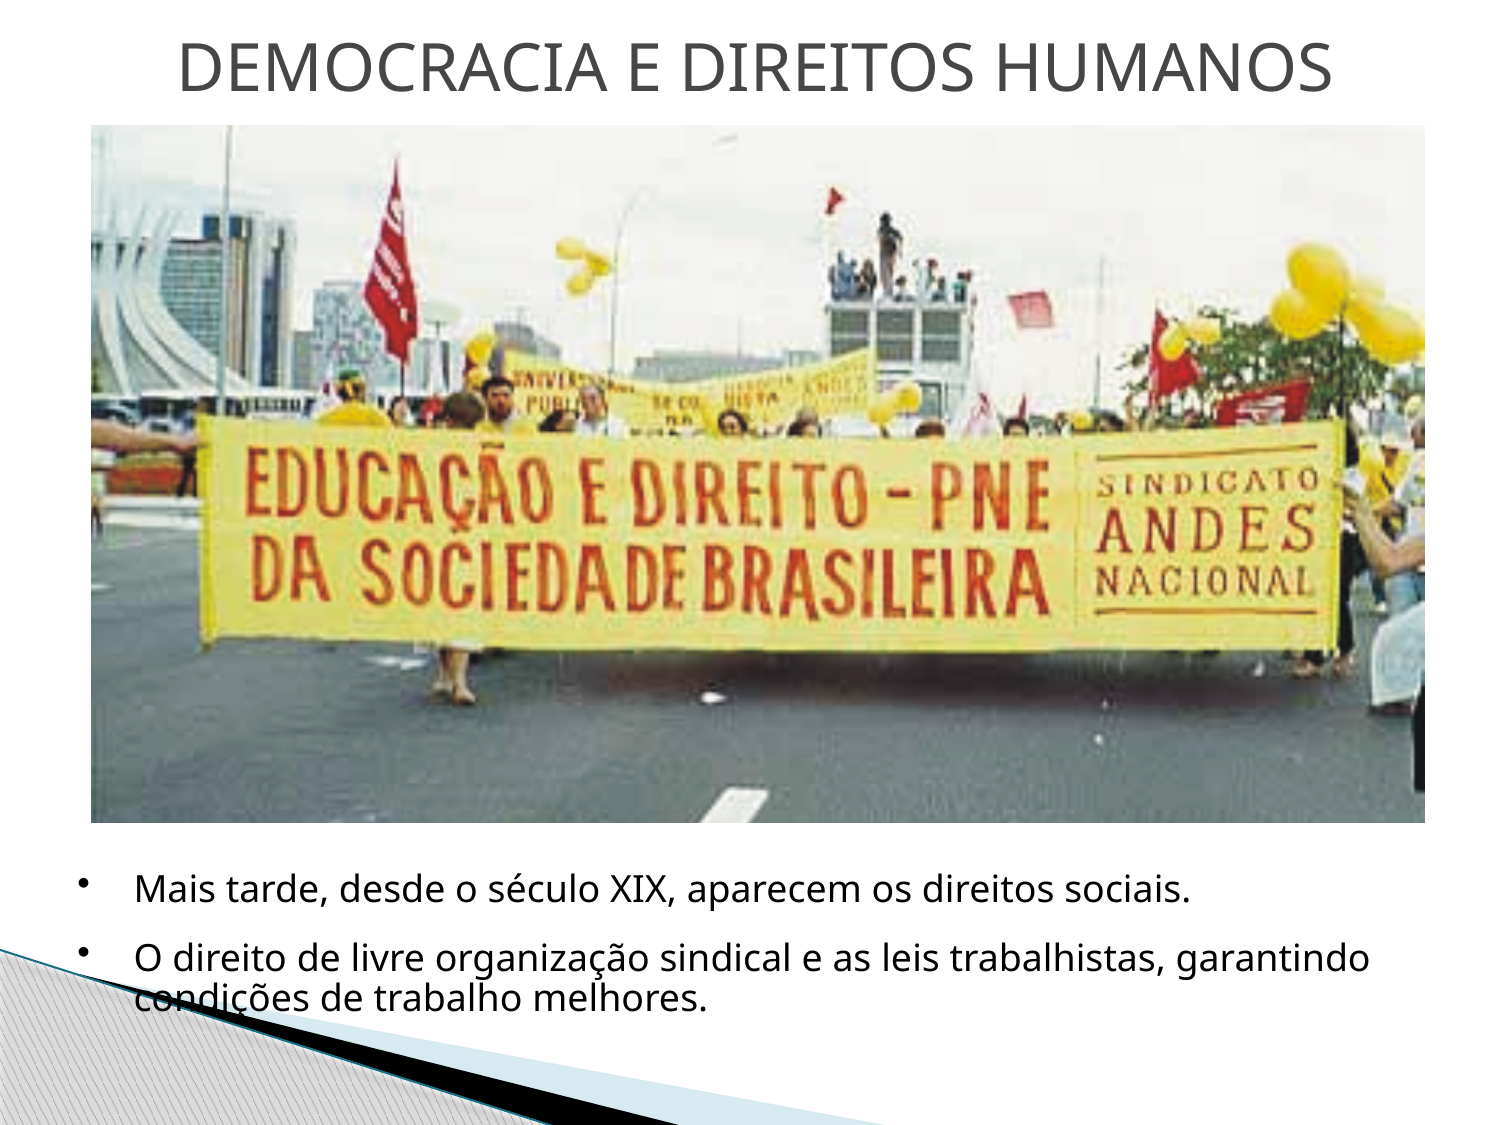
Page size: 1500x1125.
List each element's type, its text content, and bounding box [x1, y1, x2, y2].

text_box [87, 124, 1426, 823]
text_box Mais tarde, desde o século XIX, aparecem os direitos sociais. O direito de livre organização sindical e as leis trabalhistas, garantindo condições de trabalho melhores. [62, 862, 1438, 1100]
text_box DEMOCRACIA E DIREITOS HUMANOS [49, 17, 1463, 113]
